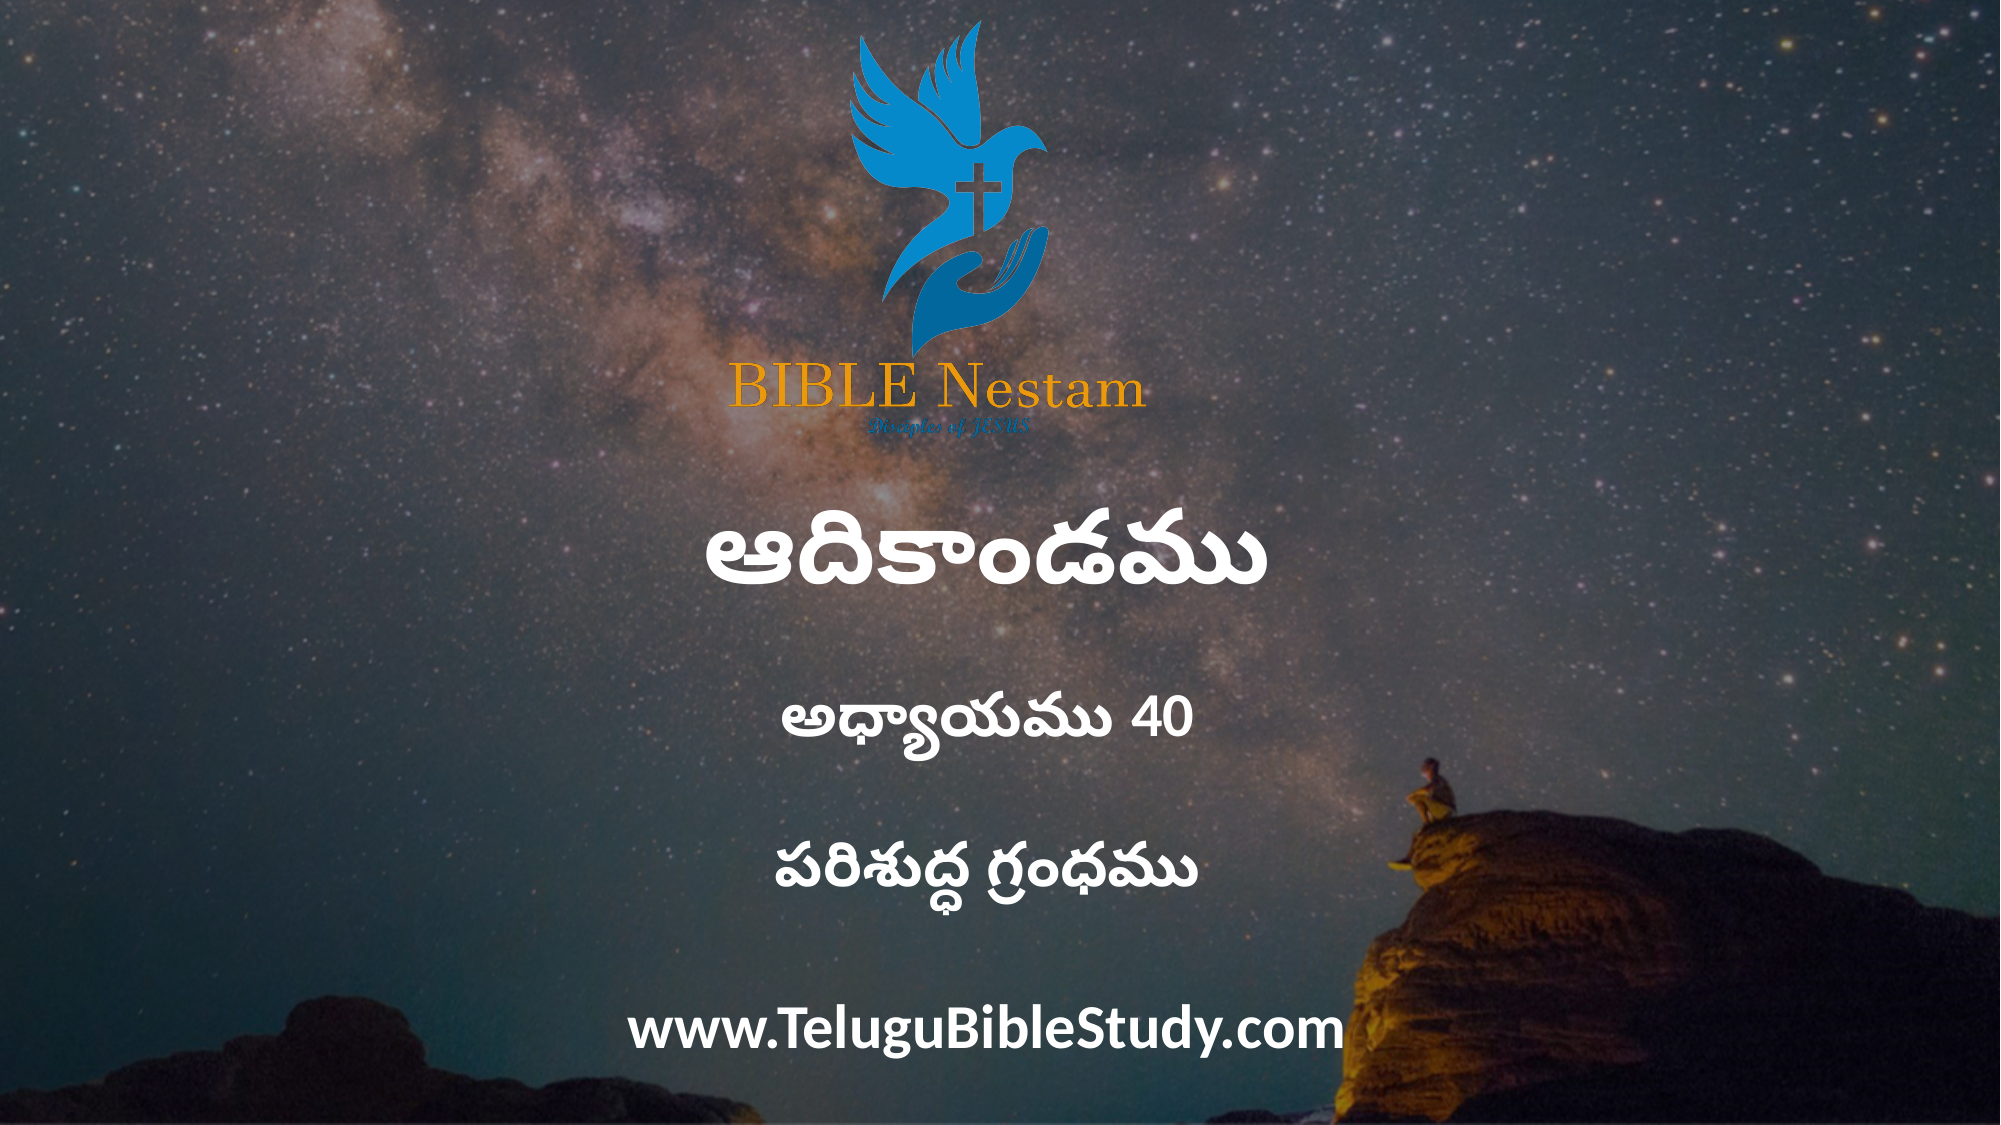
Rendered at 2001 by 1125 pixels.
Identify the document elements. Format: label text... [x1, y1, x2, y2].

title ఆదికాండము [50, 437, 1925, 646]
subtitle అధ్యాయము 40 పరిశుద్ధ గ్రంధము www.TeluguBibleStudy.com [50, 666, 1925, 1084]
picture [0, 0, 2000, 1125]
